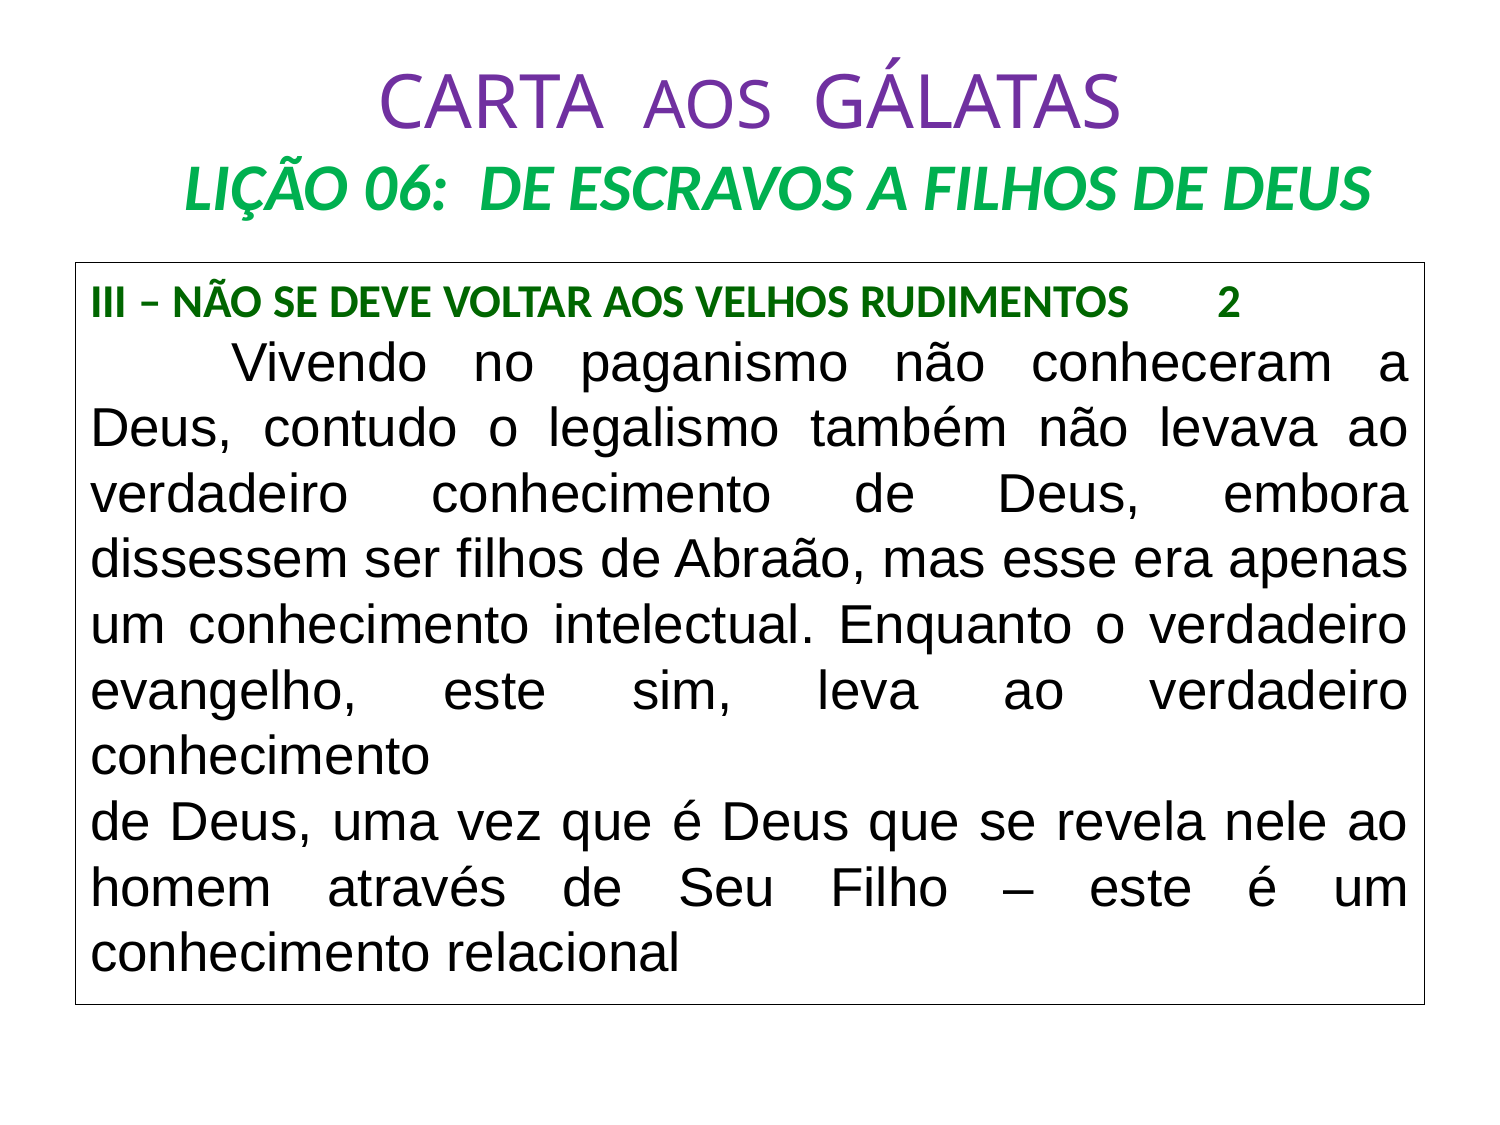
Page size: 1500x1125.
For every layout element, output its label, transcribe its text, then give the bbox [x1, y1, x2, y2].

list III – NÃO SE DEVE VOLTAR AOS VELHOS RUDIMENTOS 2 Vivendo no paganismo não conheceram a Deus, contudo o legalismo também não levava ao verdadeiro conhecimento de Deus, embora dissessem ser filhos de Abraão, mas esse era apenas um conhecimento intelectual. Enquanto o verdadeiro evangelho, este sim, leva ao verdadeiro conhecimento de Deus, uma vez que é Deus que se revela nele ao homem através de Seu Filho – este é um conhecimento relacional [75, 262, 1425, 1005]
title CARTA AOS GÁLATAS LIÇÃO 06: DE ESCRAVOS A FILHOS DE DEUS [75, 45, 1425, 233]
